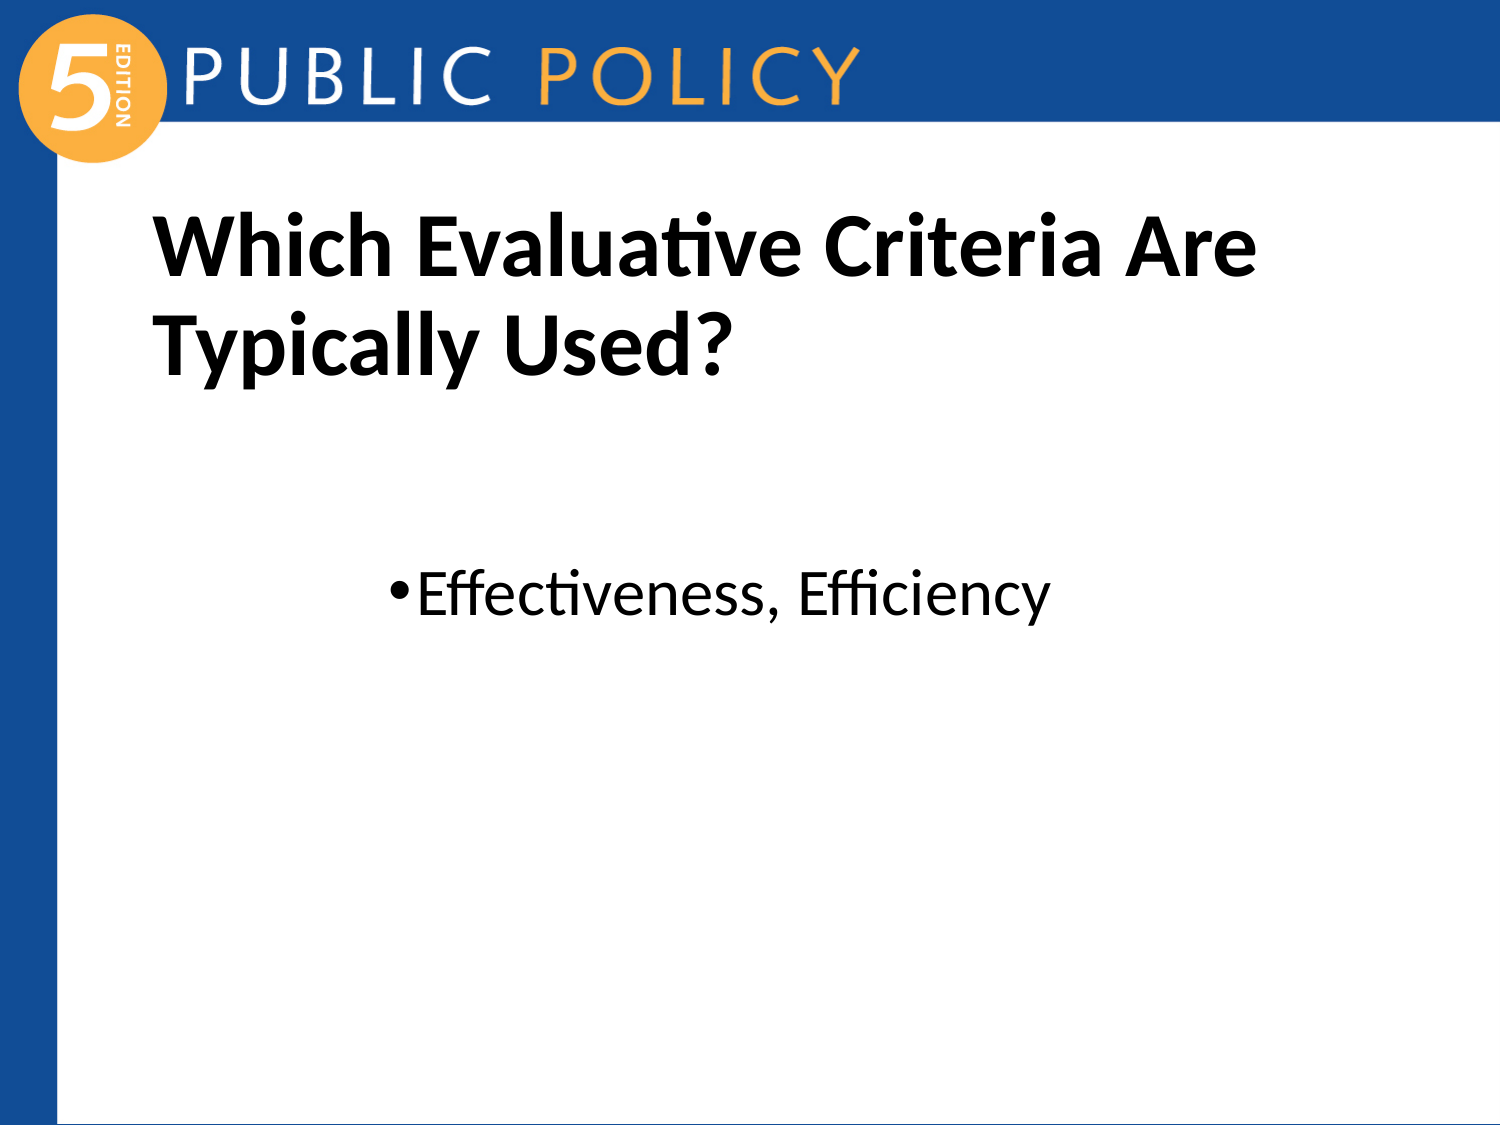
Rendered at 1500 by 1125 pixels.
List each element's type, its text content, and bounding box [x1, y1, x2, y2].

title Which Evaluative Criteria Are Typically Used? [137, 187, 1432, 405]
picture [0, 0, 1500, 1125]
subtitle Effectiveness, Efficiency [373, 549, 1498, 652]
